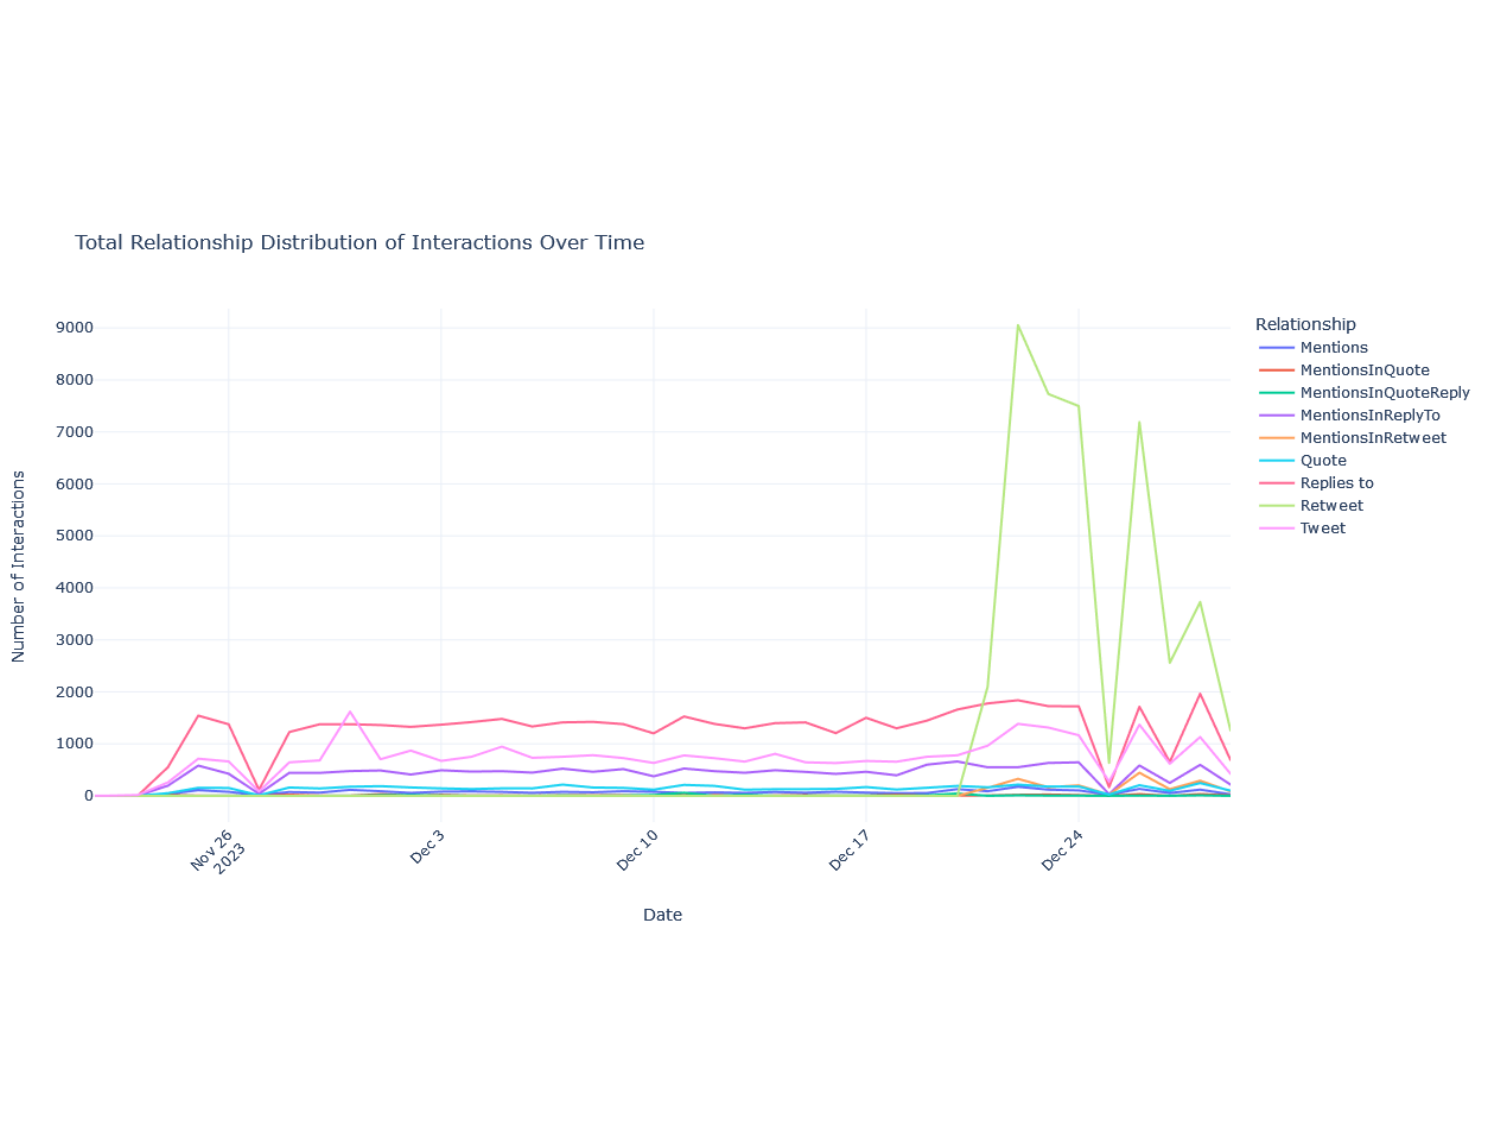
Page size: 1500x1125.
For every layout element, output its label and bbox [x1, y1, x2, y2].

picture [0, 190, 1500, 935]
